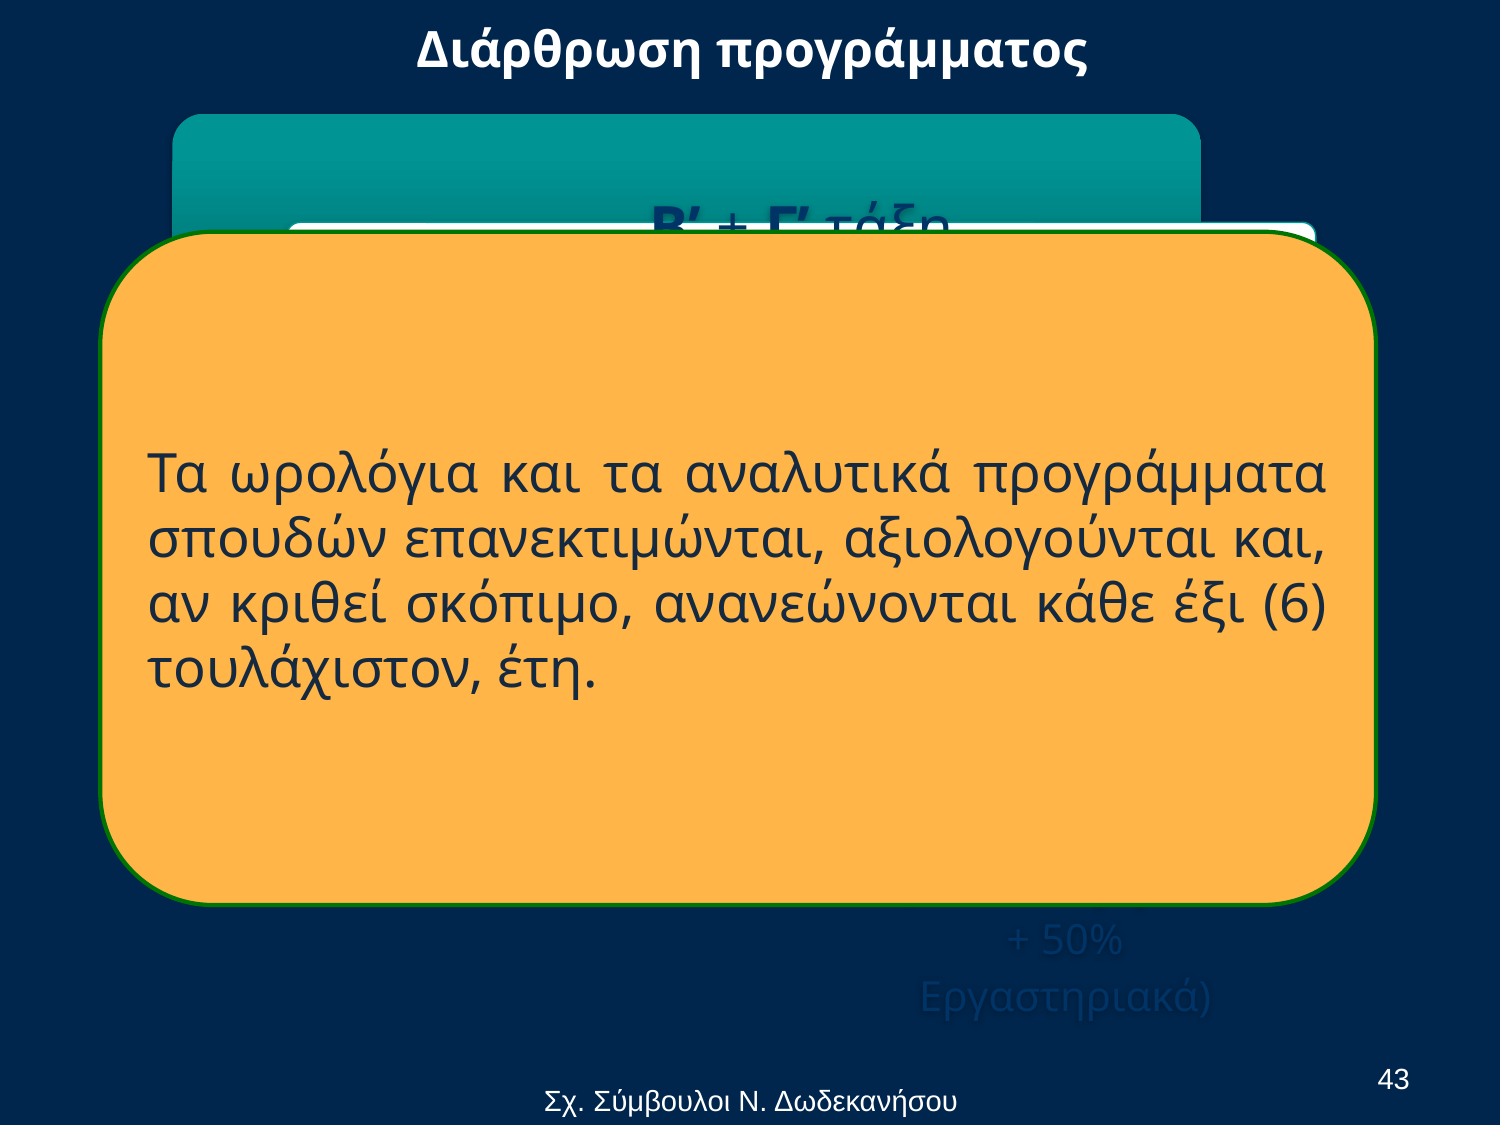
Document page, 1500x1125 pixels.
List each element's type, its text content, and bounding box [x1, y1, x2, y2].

slide_number 43 [1074, 1054, 1426, 1103]
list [29, 113, 1459, 1047]
footer Σχ. Σύμβουλοι Ν. Δωδεκανήσου [513, 1054, 989, 1125]
title Διάρθρωση προγράμματος [76, 18, 1428, 111]
